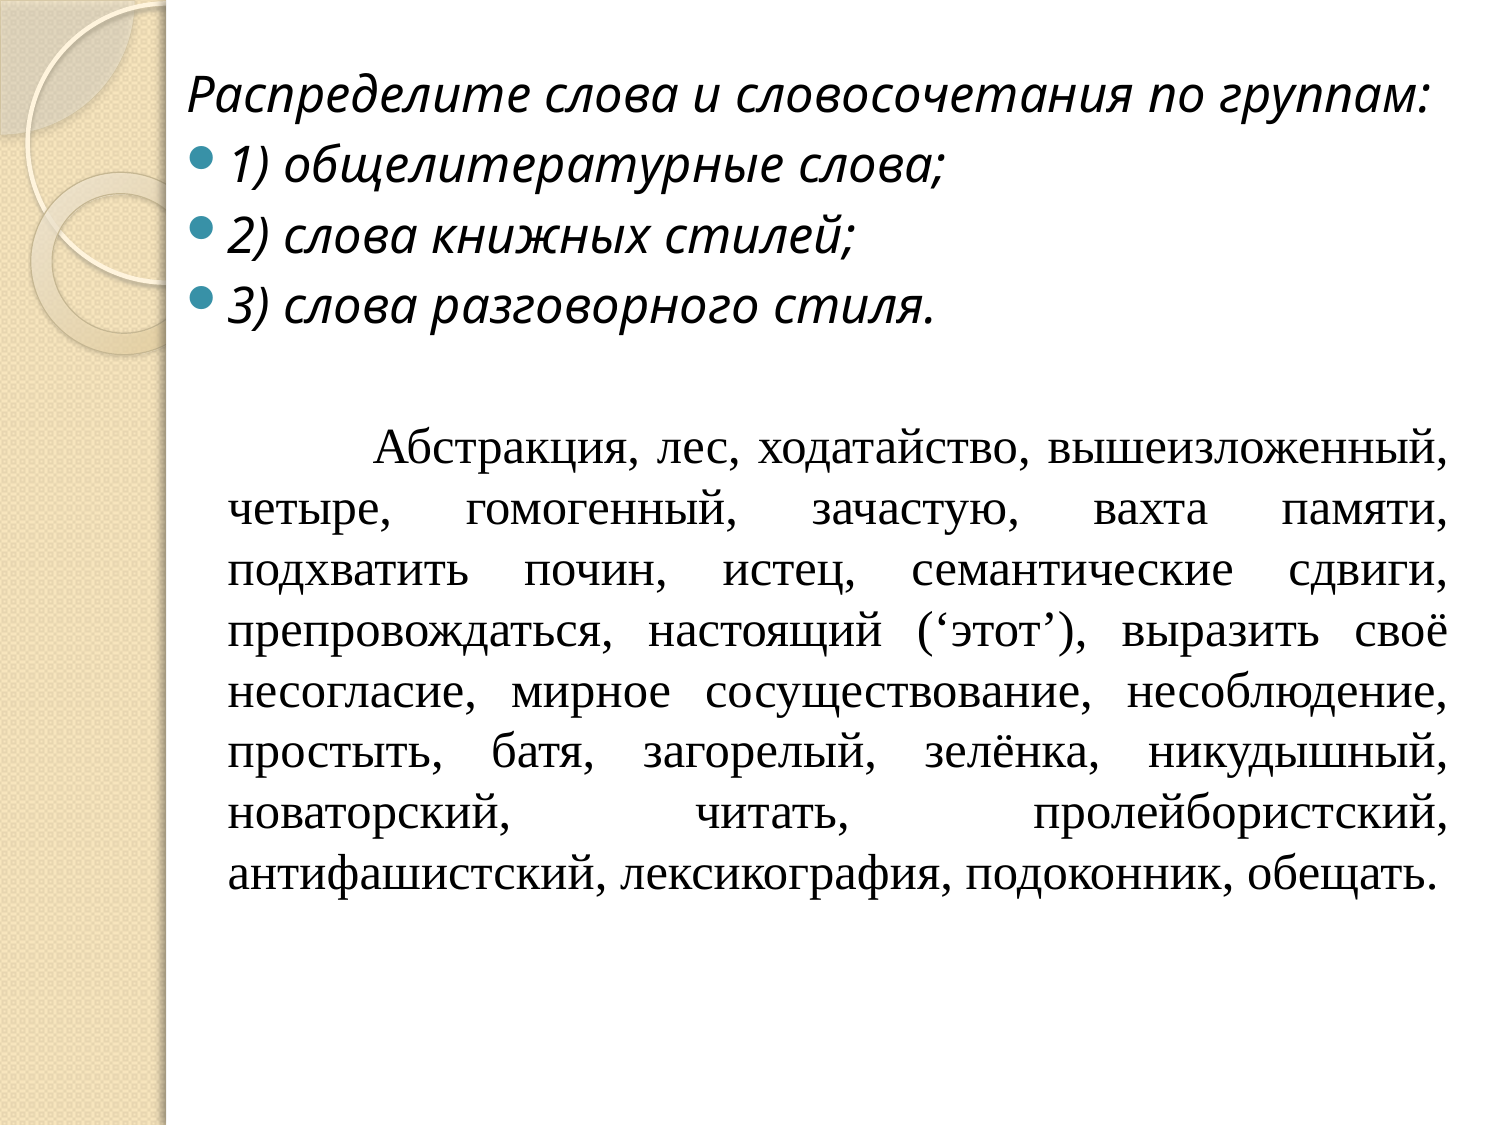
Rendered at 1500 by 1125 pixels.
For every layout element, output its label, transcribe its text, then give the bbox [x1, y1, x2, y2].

list Распределите слова и словосочетания по группам: 1) общелитературные слова; 2) слова книжных стилей; 3) слова разговорного стиля. Абстракция, лес, ходатайство, вышеизложенный, четыре, гомогенный, зачастую, вахта памяти, подхватить почин, истец, семантические сдвиги, препровождаться, настоящий (‘этот’), выразить своё несогласие, мирное сосуществование, несоблюдение, простыть, батя, загорелый, зелёнка, никудышный, новаторский, читать, пролейбористский, антифашистский, лексикография, подоконник, обещать. [159, 54, 1466, 1025]
